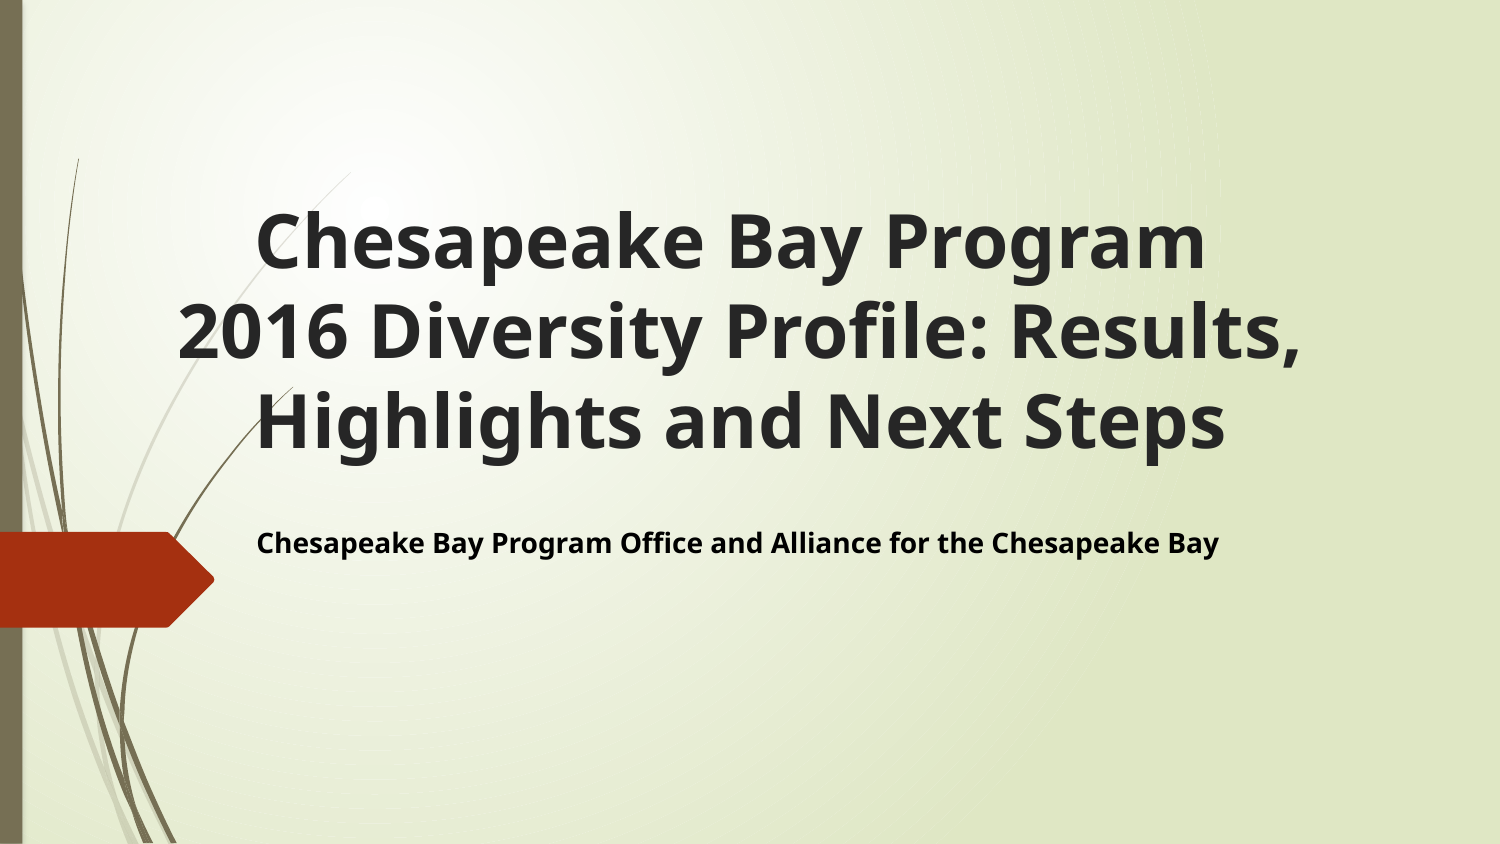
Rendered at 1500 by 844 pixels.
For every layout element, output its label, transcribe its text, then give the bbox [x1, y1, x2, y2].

title Chesapeake Bay Program 2016 Diversity Profile: Results, Highlights and Next Steps [94, 112, 1388, 472]
subtitle Chesapeake Bay Program Office and Alliance for the Chesapeake Bay [82, 517, 1388, 721]
